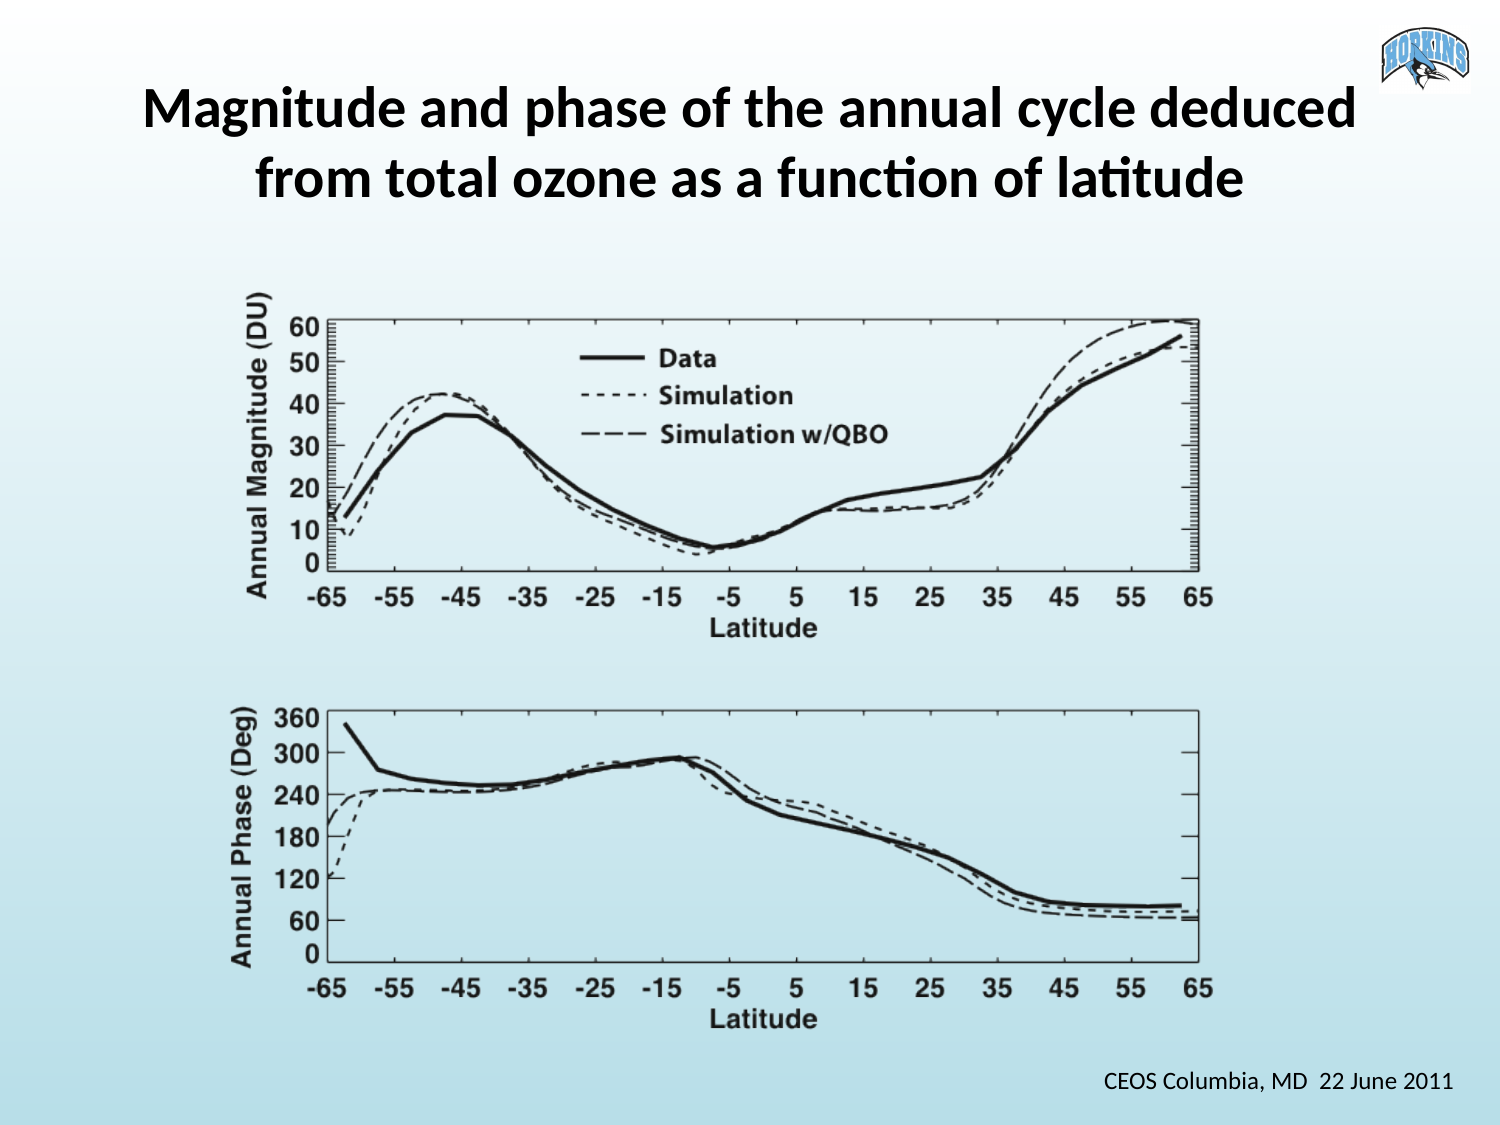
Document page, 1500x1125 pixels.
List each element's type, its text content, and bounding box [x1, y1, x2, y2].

title Magnitude and phase of the annual cycle deduced from total ozone as a function of latitude [75, 45, 1425, 233]
picture [228, 290, 1215, 1041]
picture [1379, 25, 1471, 94]
